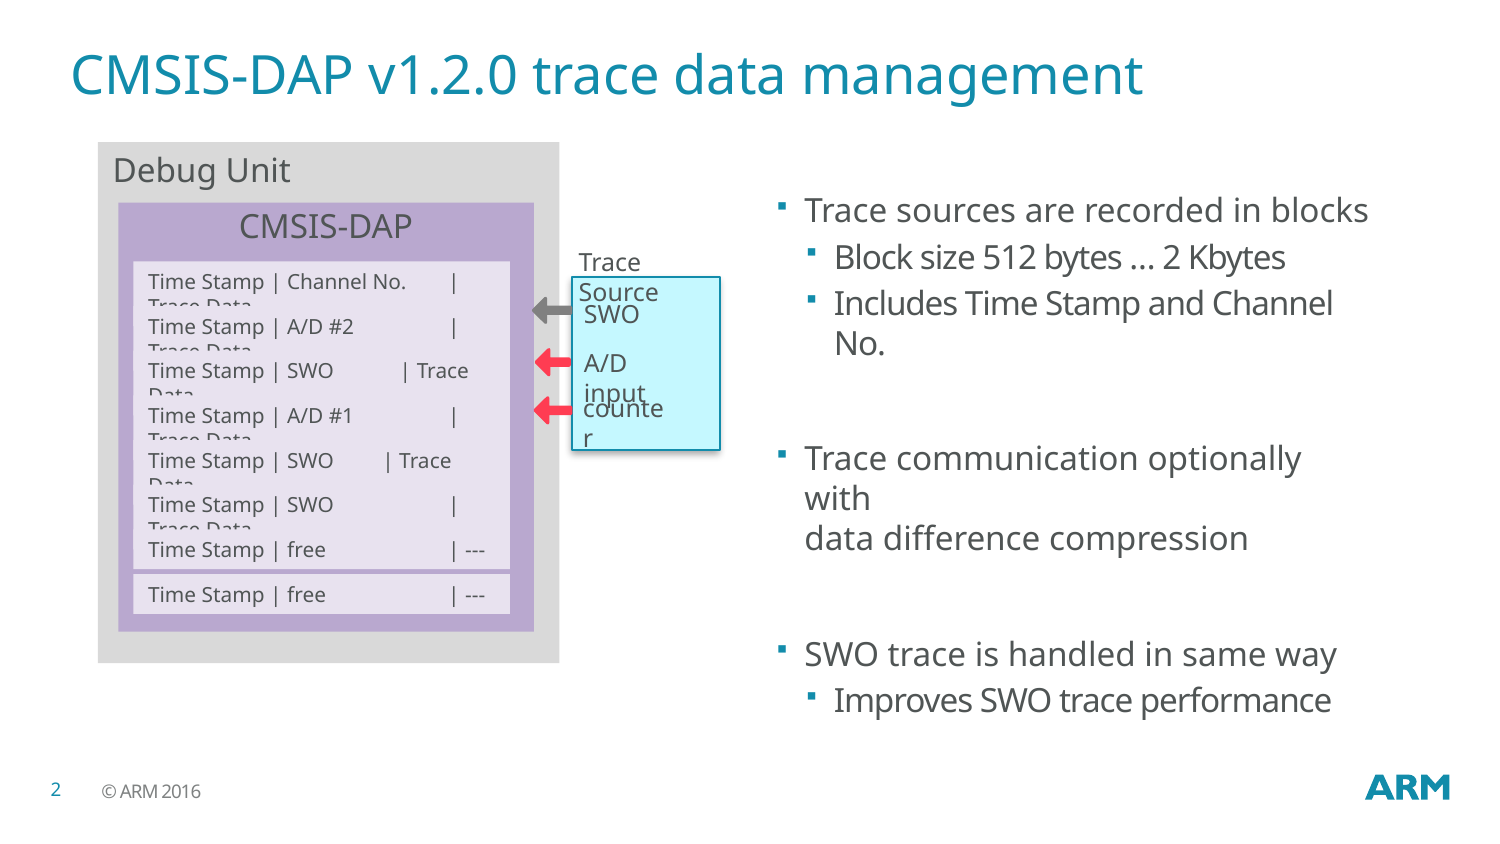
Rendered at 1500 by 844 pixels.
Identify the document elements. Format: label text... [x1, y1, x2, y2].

text_box Time Stamp | A/D #1 | Trace Data [133, 395, 510, 440]
text_box CMSIS-DAP [118, 197, 534, 253]
text_box Time Stamp | A/D #2 | Trace Data [133, 306, 510, 350]
text_box Time Stamp | SWO | Trace Data [133, 440, 510, 484]
list Trace sources are recorded in blocks Block size 512 bytes … 2 Kbytes Includes Time Stamp and Channel No. Trace communication optionally with data difference compression SWO trace is handled in same way Improves SWO trace performance [776, 189, 1372, 744]
text_box Time Stamp | SWO | Trace Data [133, 350, 510, 395]
text_box A/D input [569, 339, 707, 415]
text_box counter [568, 384, 682, 460]
text_box [571, 314, 721, 451]
text_box Time Stamp | free | --- [133, 574, 510, 614]
text_box [535, 397, 571, 423]
text_box [400, 142, 560, 308]
text_box Time Stamp | SWO | Trace Data [133, 484, 510, 529]
text_box Debug Unit [97, 142, 400, 197]
text_box Time Stamp | free | --- [133, 529, 510, 570]
text_box [118, 253, 534, 632]
text_box SWO [569, 314, 661, 336]
text_box Time Stamp | Channel No. | Trace Data [133, 261, 510, 306]
text_box Trace Source [563, 239, 739, 314]
text_box [536, 349, 570, 375]
text_box [533, 298, 563, 323]
text_box [97, 197, 560, 664]
title CMSIS-DAP v1.2.0 trace data management [70, 38, 1318, 106]
